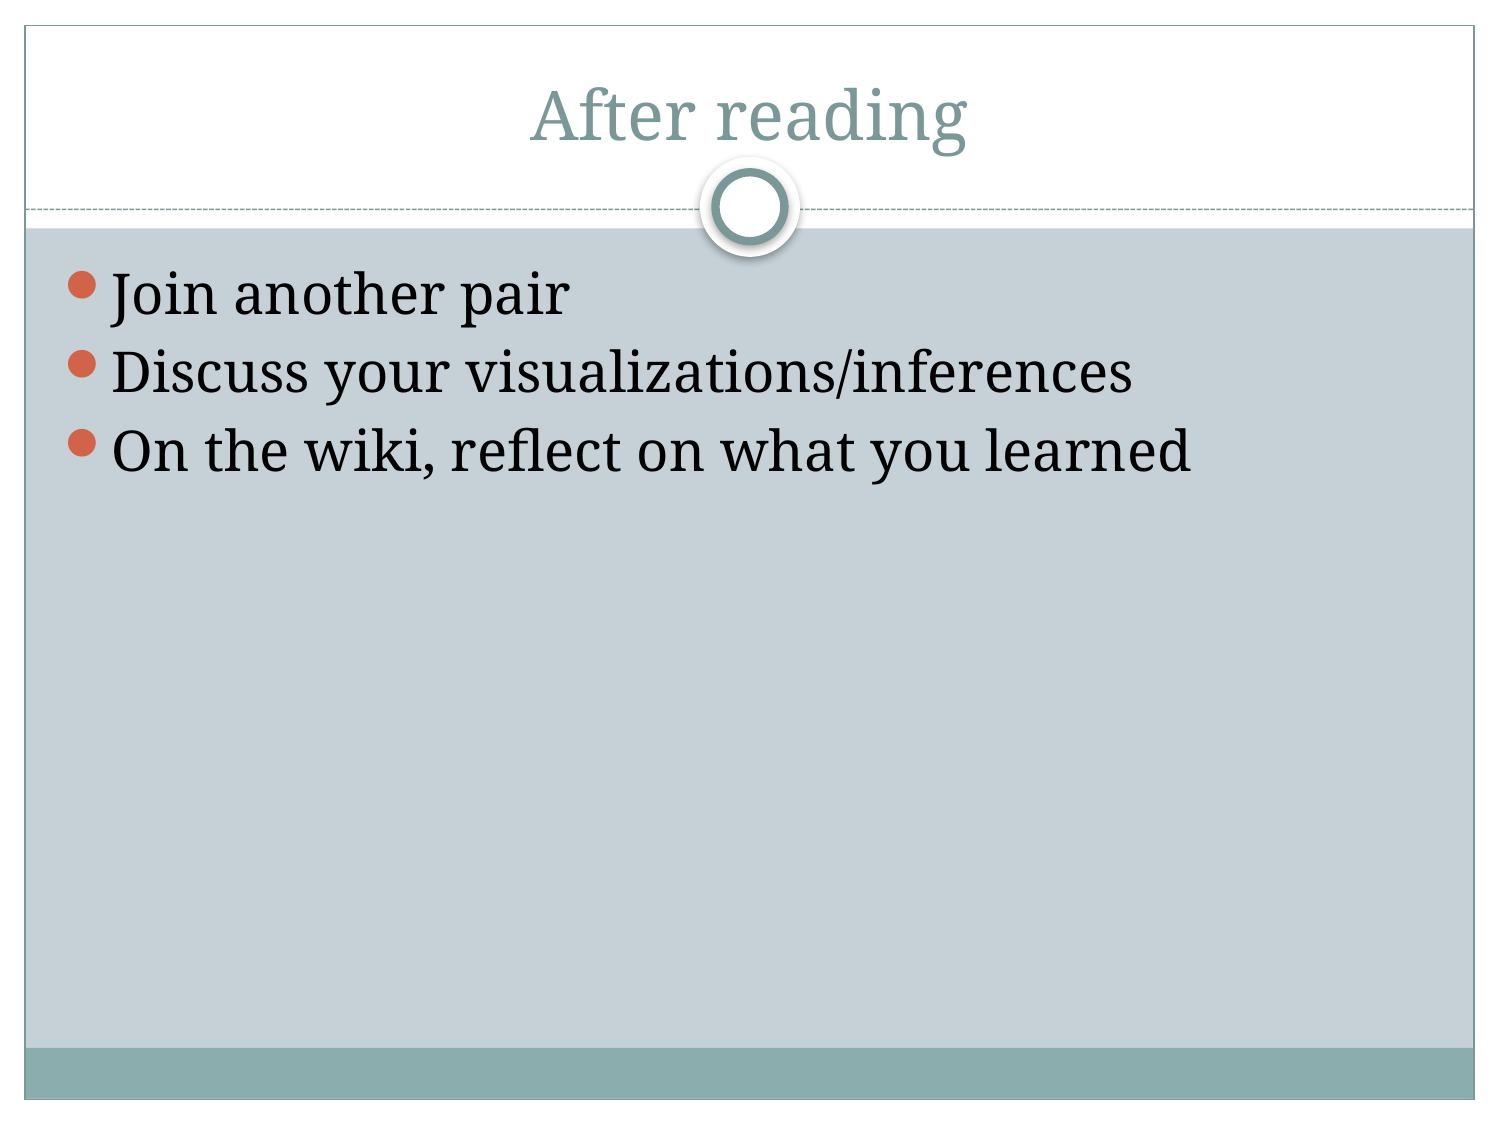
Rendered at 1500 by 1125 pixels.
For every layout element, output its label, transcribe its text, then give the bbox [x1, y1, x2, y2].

list Join another pair Discuss your visualizations/inferences On the wiki, reflect on what you learned [49, 250, 1445, 1001]
title After reading [49, 37, 1450, 162]
